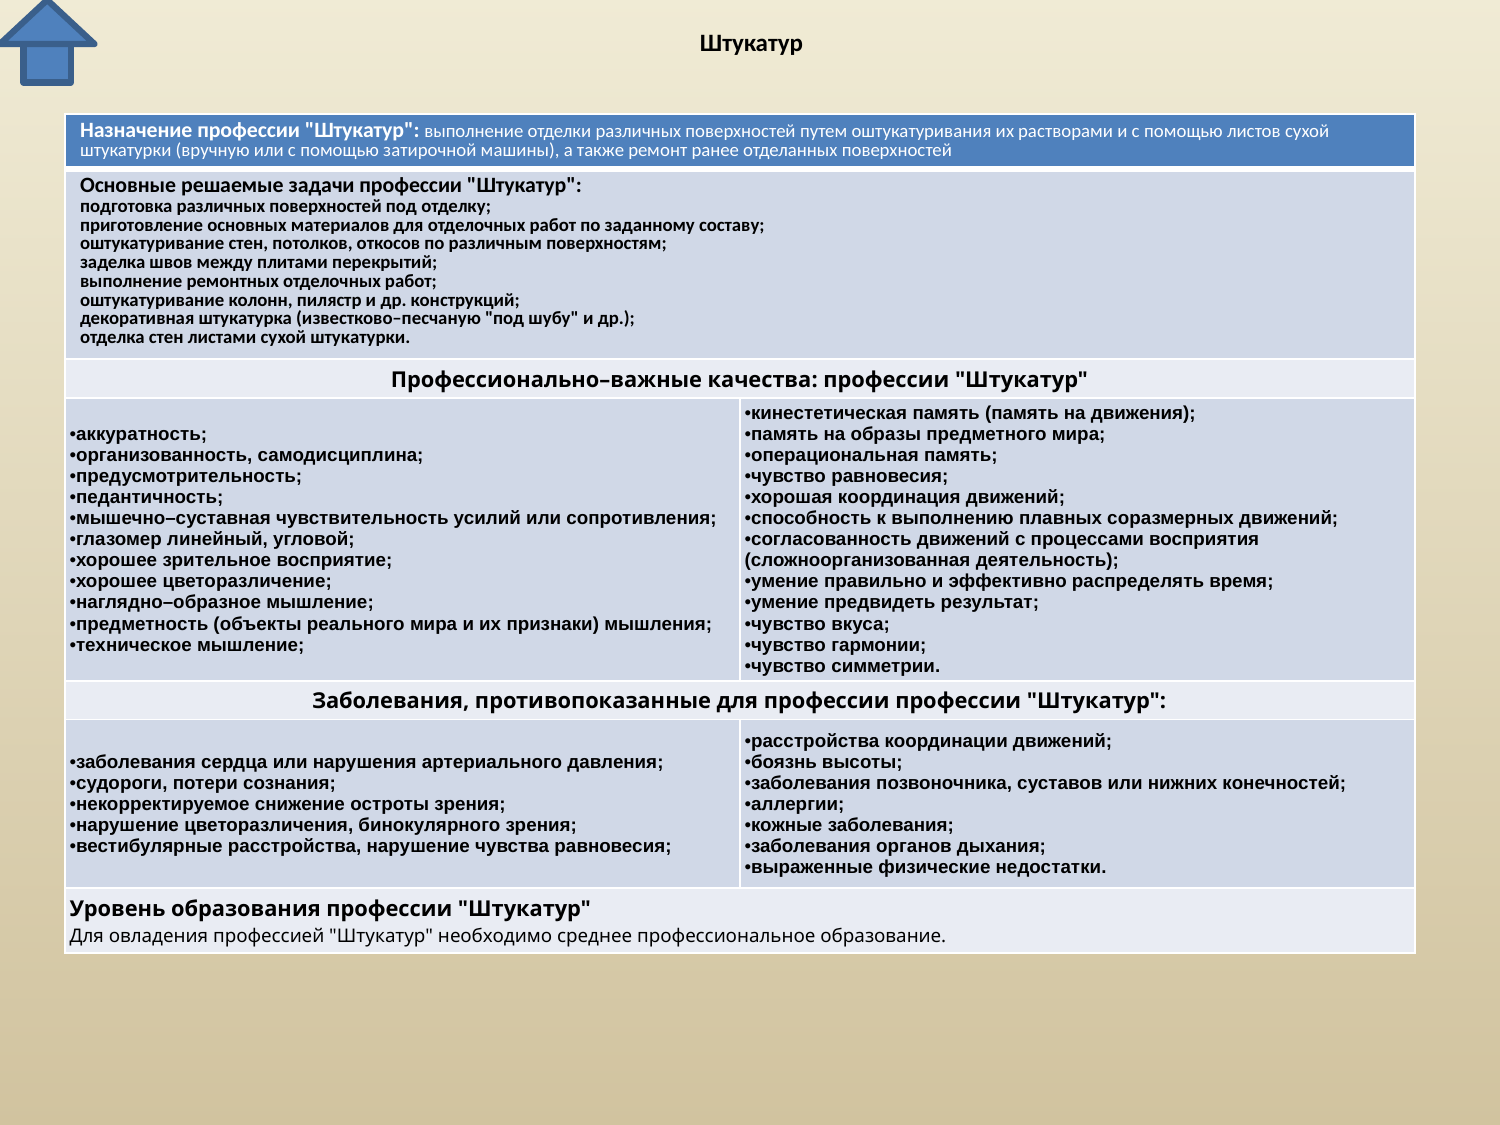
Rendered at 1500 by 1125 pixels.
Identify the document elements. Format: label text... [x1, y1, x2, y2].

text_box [1, 1, 93, 81]
table_cell кинестетическая память (память на движения); память на образы предметного мира; операциональная память; чувство равновесия; хорошая координация движений; способность к выполнению плавных соразмерных движений; согласованность движений с процессами восприятия (сложноорганизованная деятельность); умение правильно и эффективно распределять время; умение предвидеть результат; чувство вкуса; чувство гармонии; чувство симметрии. [741, 399, 1414, 680]
table_cell расстройства координации движений; боязнь высоты; заболевания позвоночника, суставов или нижних конечностей; аллергии; кожные заболевания; заболевания органов дыхания; выраженные физические недостатки. [741, 720, 1414, 887]
table_cell Профессионально–важные качества: профессии "Штукатур" [66, 360, 1414, 397]
table_cell Уровень образования профессии "Штукатур" Для овладения профессией "Штукатур" необходимо среднее профессиональное образование. [66, 889, 1414, 952]
table_header Назначение профессии "Штукатур": выполнение отделки различных поверхностей путем оштукатуривания их растворами и с помощью листов сухой штукатурки (вручную или с помощью затирочной машины), а также ремонт ранее отделанных поверхностей [66, 115, 1414, 166]
table_cell аккуратность; организованность, самодисциплина; предусмотрительность; педантичность; мышечно–суставная чувствительность усилий или сопротивления; глазомер линейный, угловой; хорошее зрительное восприятие; хорошее цветоразличение; наглядно–образное мышление; предметность (объекты реального мира и их признаки) мышления; техническое мышление; [66, 399, 739, 680]
table_cell заболевания сердца или нарушения артериального давления; судороги, потери сознания; некорректируемое снижение остроты зрения; нарушение цветоразличения, бинокулярного зрения; вестибулярные расстройства, нарушение чувства равновесия; [66, 720, 739, 887]
table_cell Заболевания, противопоказанные для профессии профессии "Штукатур": [66, 682, 1414, 719]
table_cell Основные решаемые задачи профессии "Штукатур": подготовка различных поверхностей под отделку; приготовление основных материалов для отделочных работ по заданному составу; оштукатуривание стен, потолков, откосов по различным поверхностям; заделка швов между плитами перекрытий; выполнение ремонтных отделочных работ; оштукатуривание колонн, пилястр и др. конструкций; декоративная штукатурка (известково–песчаную "под шубу" и др.); отделка стен листами сухой штукатурки. [66, 172, 1414, 358]
title Телохранитель [95, 0, 102, 84]
title Штукатур [102, 0, 1427, 84]
